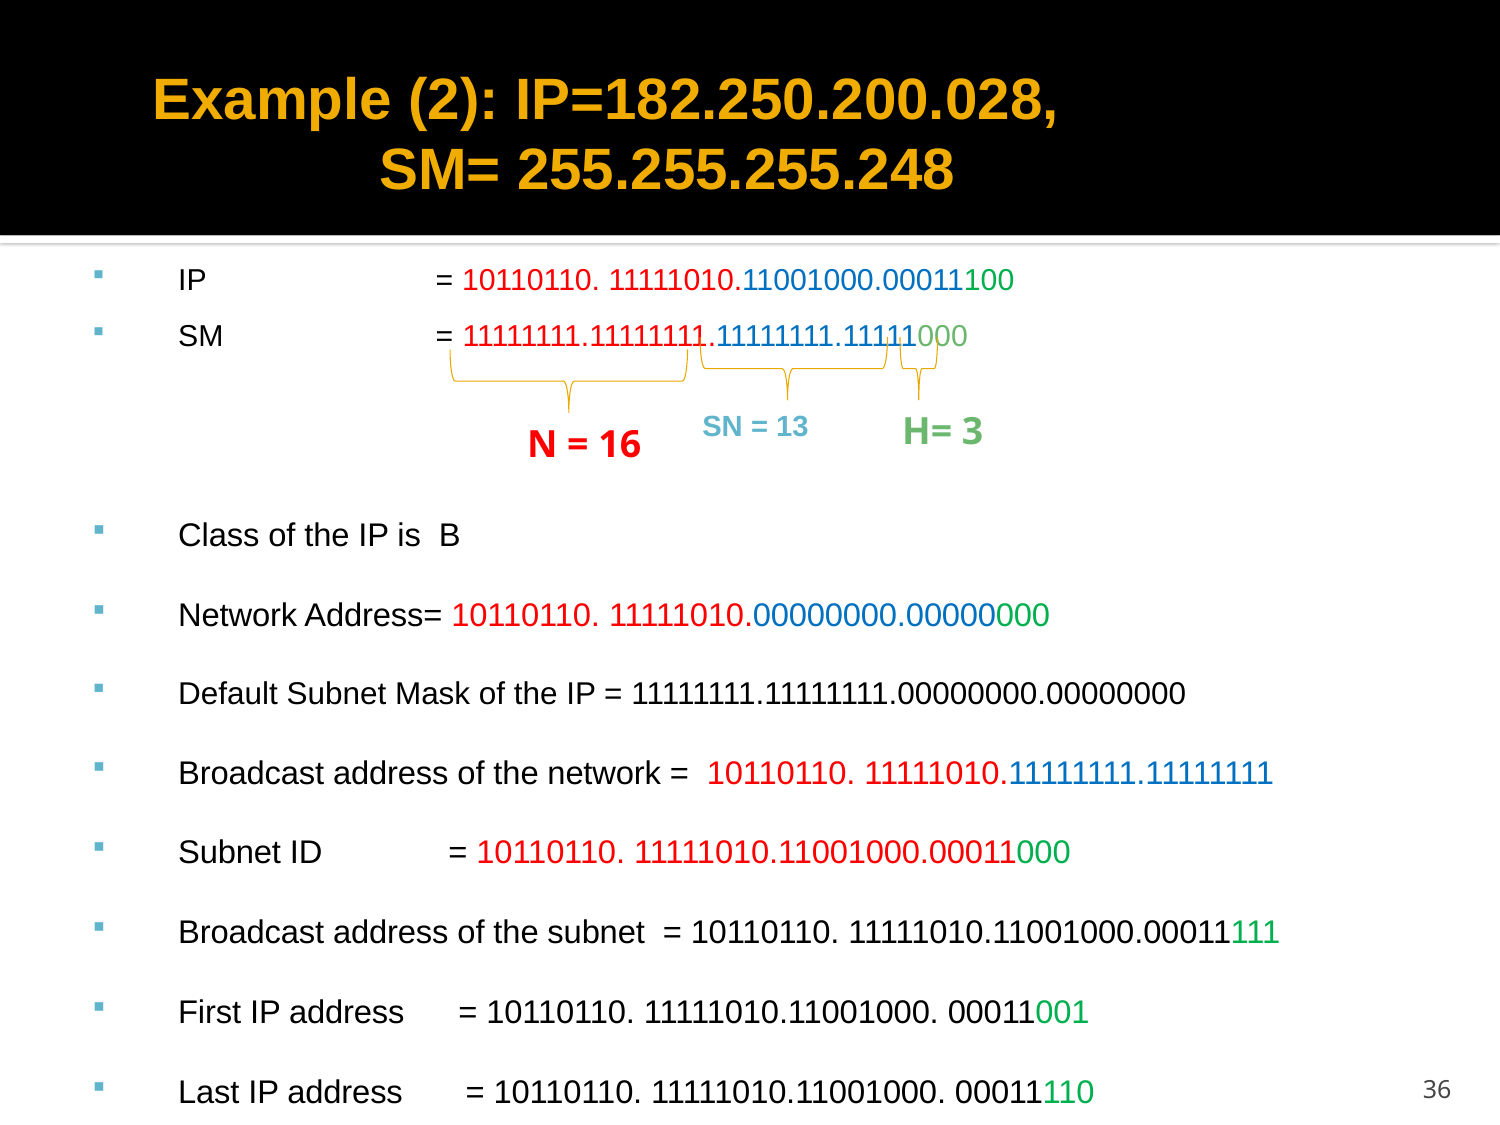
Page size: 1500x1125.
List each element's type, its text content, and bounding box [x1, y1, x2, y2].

text_box [899, 336, 939, 399]
text_box [449, 349, 689, 412]
text_box N = 16 [512, 412, 663, 473]
slide_number 36 [1345, 1062, 1467, 1108]
text_box [699, 336, 889, 399]
title Example (2): IP=182.250.200.028, SM= 255.255.255.248 [137, 37, 1413, 225]
text_box H= 3 [887, 399, 1038, 460]
text_box SN = 13 [687, 399, 838, 450]
list IP = 10110110. 11111010.11001000.00011100 SM = 11111111.11111111.11111111.11111000 Class of the IP is B Network Address= 10110110. 11111010.00000000.00000000 Default Subnet Mask of the IP = 11111111.11111111.00000000.00000000 Broadcast address of the network = 10110110. 11111010.11111111.11111111 Subnet ID = 10110110. 11111010.11001000.00011000 Broadcast address of the subnet = 10110110. 11111010.11001000.00011111 First IP address = 10110110. 11111010.11001000. 00011001 Last IP address = 10110110. 11111010.11001000. 00011110 [37, 237, 1500, 1125]
